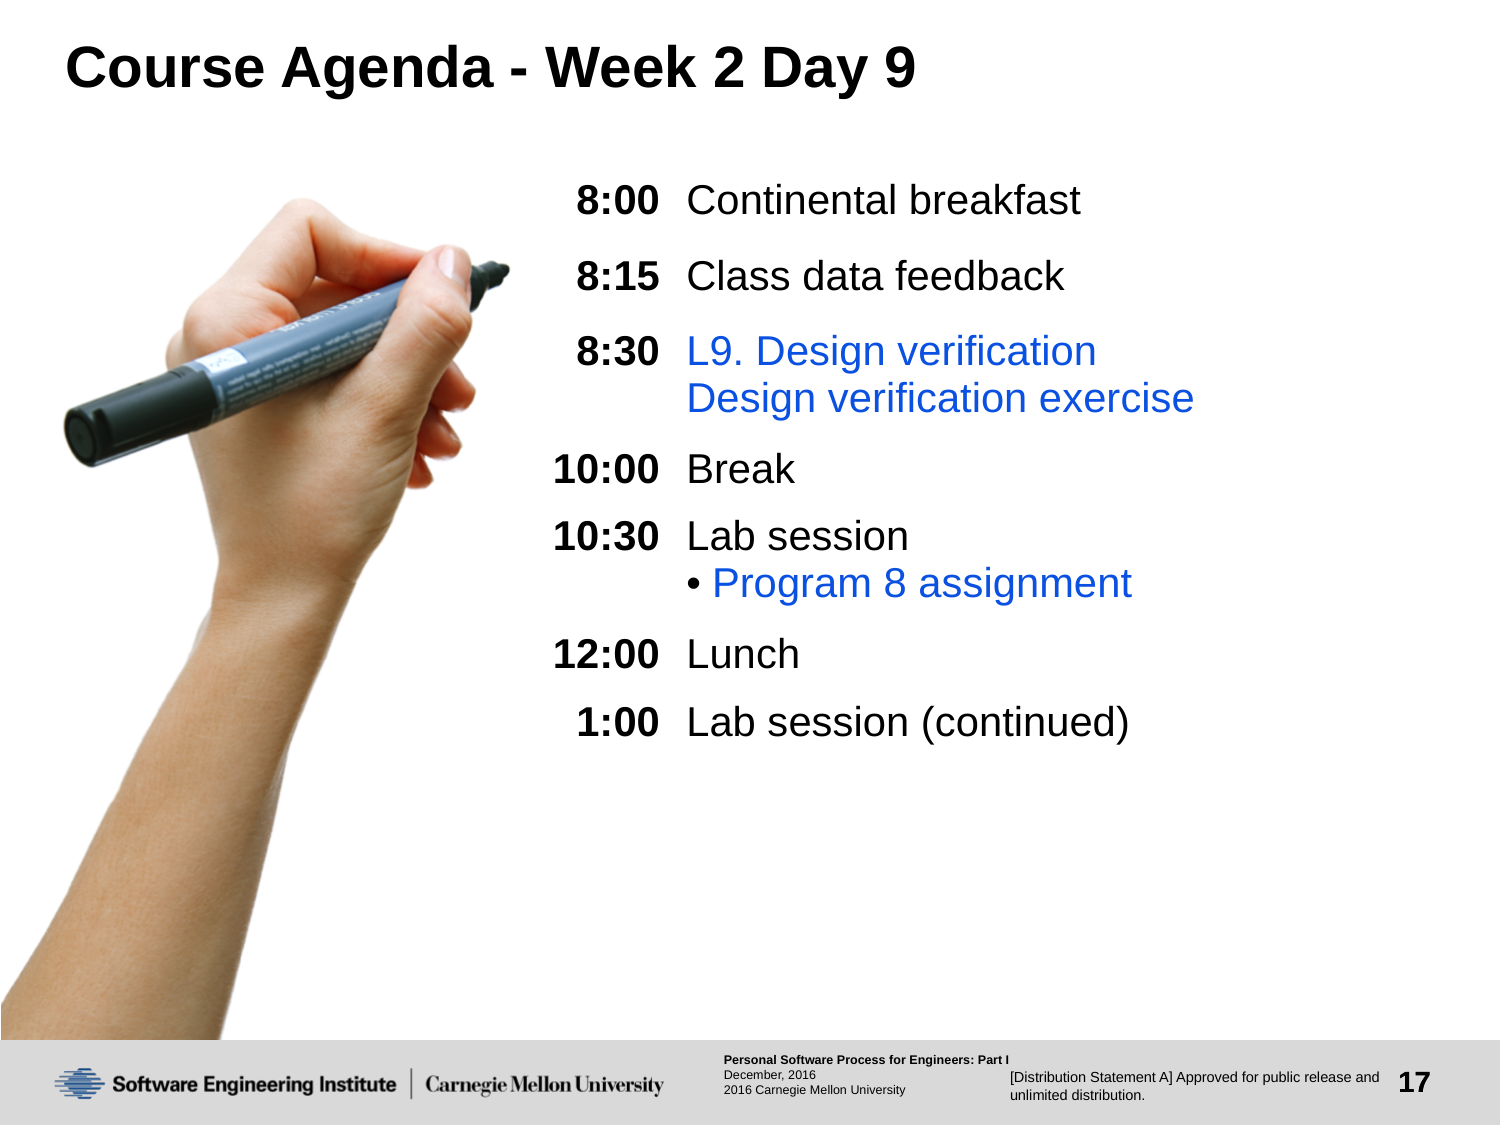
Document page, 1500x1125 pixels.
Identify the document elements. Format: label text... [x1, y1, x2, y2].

table_cell 10:00 [531, 446, 673, 513]
table_cell L9. Design verification Design verification exercise [673, 328, 1431, 446]
table_cell Class data feedback [673, 252, 1431, 328]
table_header Continental breakfast [673, 177, 1431, 252]
table_cell 12:00 [531, 631, 673, 699]
table_cell 8:30 [531, 328, 673, 446]
table_cell Lunch [673, 631, 1431, 699]
table_cell 8:15 [531, 252, 673, 328]
table_cell Lab session (continued) [673, 699, 1431, 774]
table_header 8:00 [531, 177, 673, 252]
title Course Agenda - Week 2 Day 9 [65, 37, 1313, 148]
picture [1, 180, 532, 1040]
table_cell Break [673, 446, 1431, 513]
table_cell 10:30 [531, 513, 673, 631]
table_cell 1:00 [531, 699, 673, 774]
picture [46, 1061, 673, 1104]
table_cell Lab session • Program 8 assignment [673, 513, 1431, 631]
